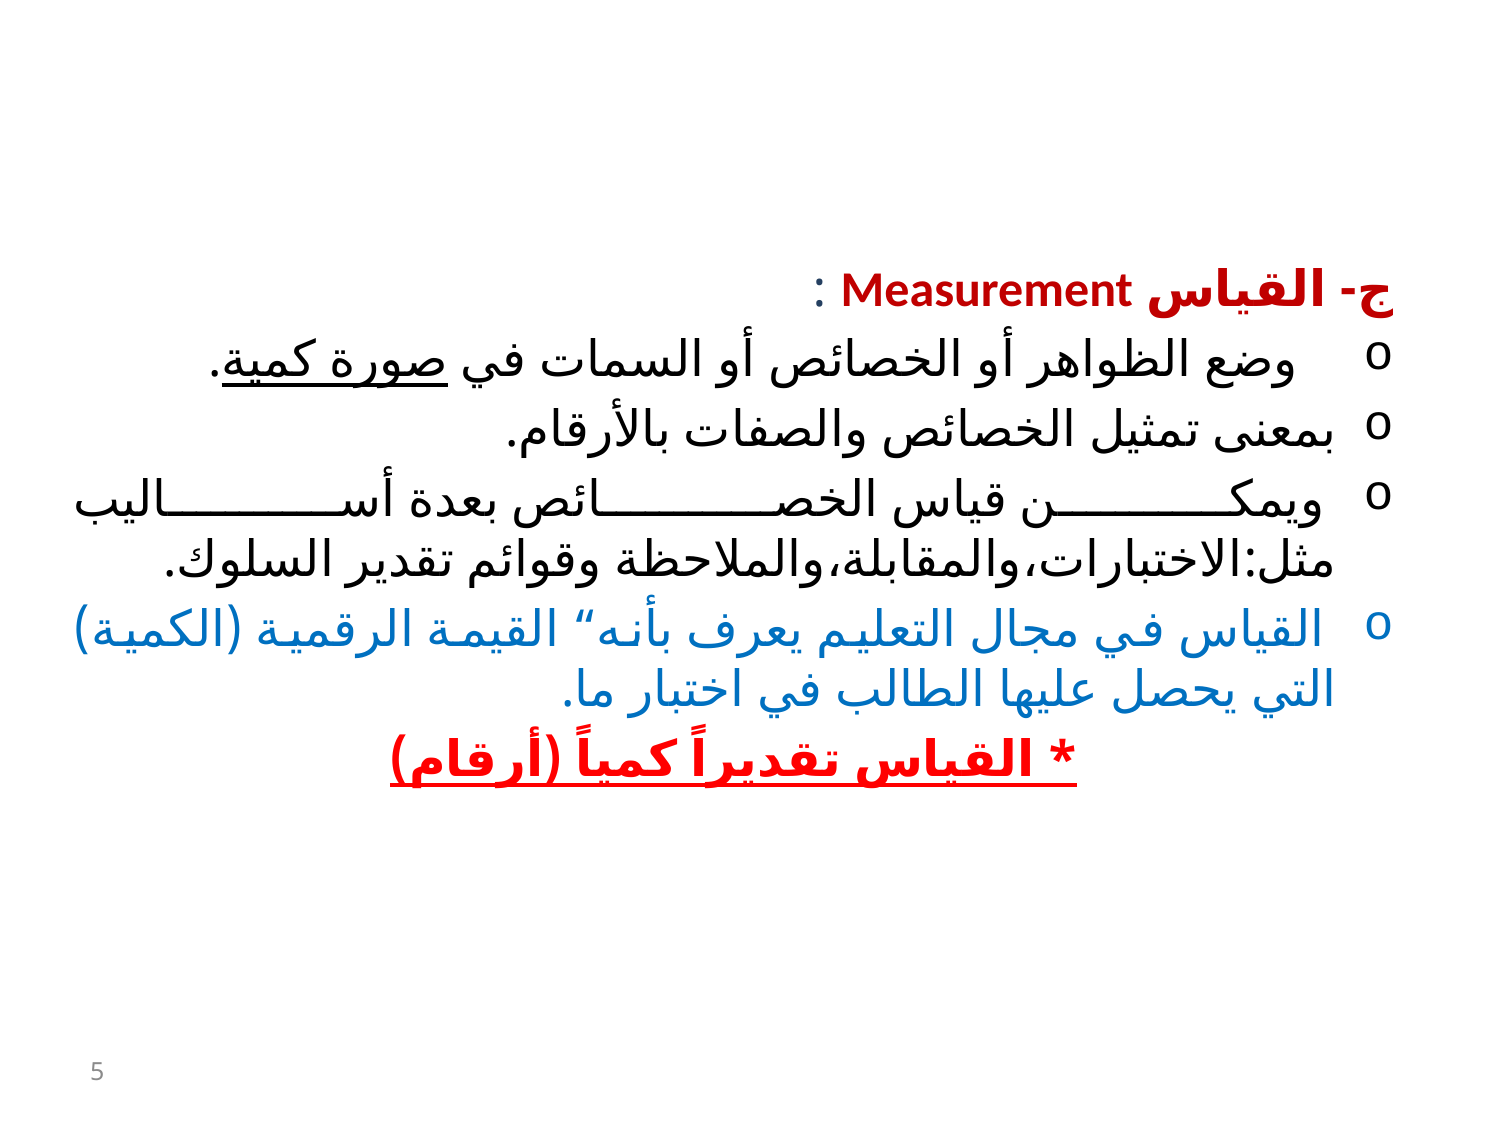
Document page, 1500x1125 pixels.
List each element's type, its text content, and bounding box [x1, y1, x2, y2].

list ج- القياس Measurement : وضع الظواهر أو الخصائص أو السمات في صورة كمية. بمعنى تمثيل الخصائص والصفات بالأرقام. ويمكن قياس الخصائص بعدة أساليب مثل:الاختبارات،والمقابلة،والملاحظة وقوائم تقدير السلوك. القياس في مجال التعليم يعرف بأنه“ القيمة الرقمية (الكمية) التي يحصل عليها الطالب في اختبار ما. * القياس تقديراً كمياً (أرقام) [58, 128, 1409, 1055]
slide_number 5 [75, 1042, 425, 1103]
